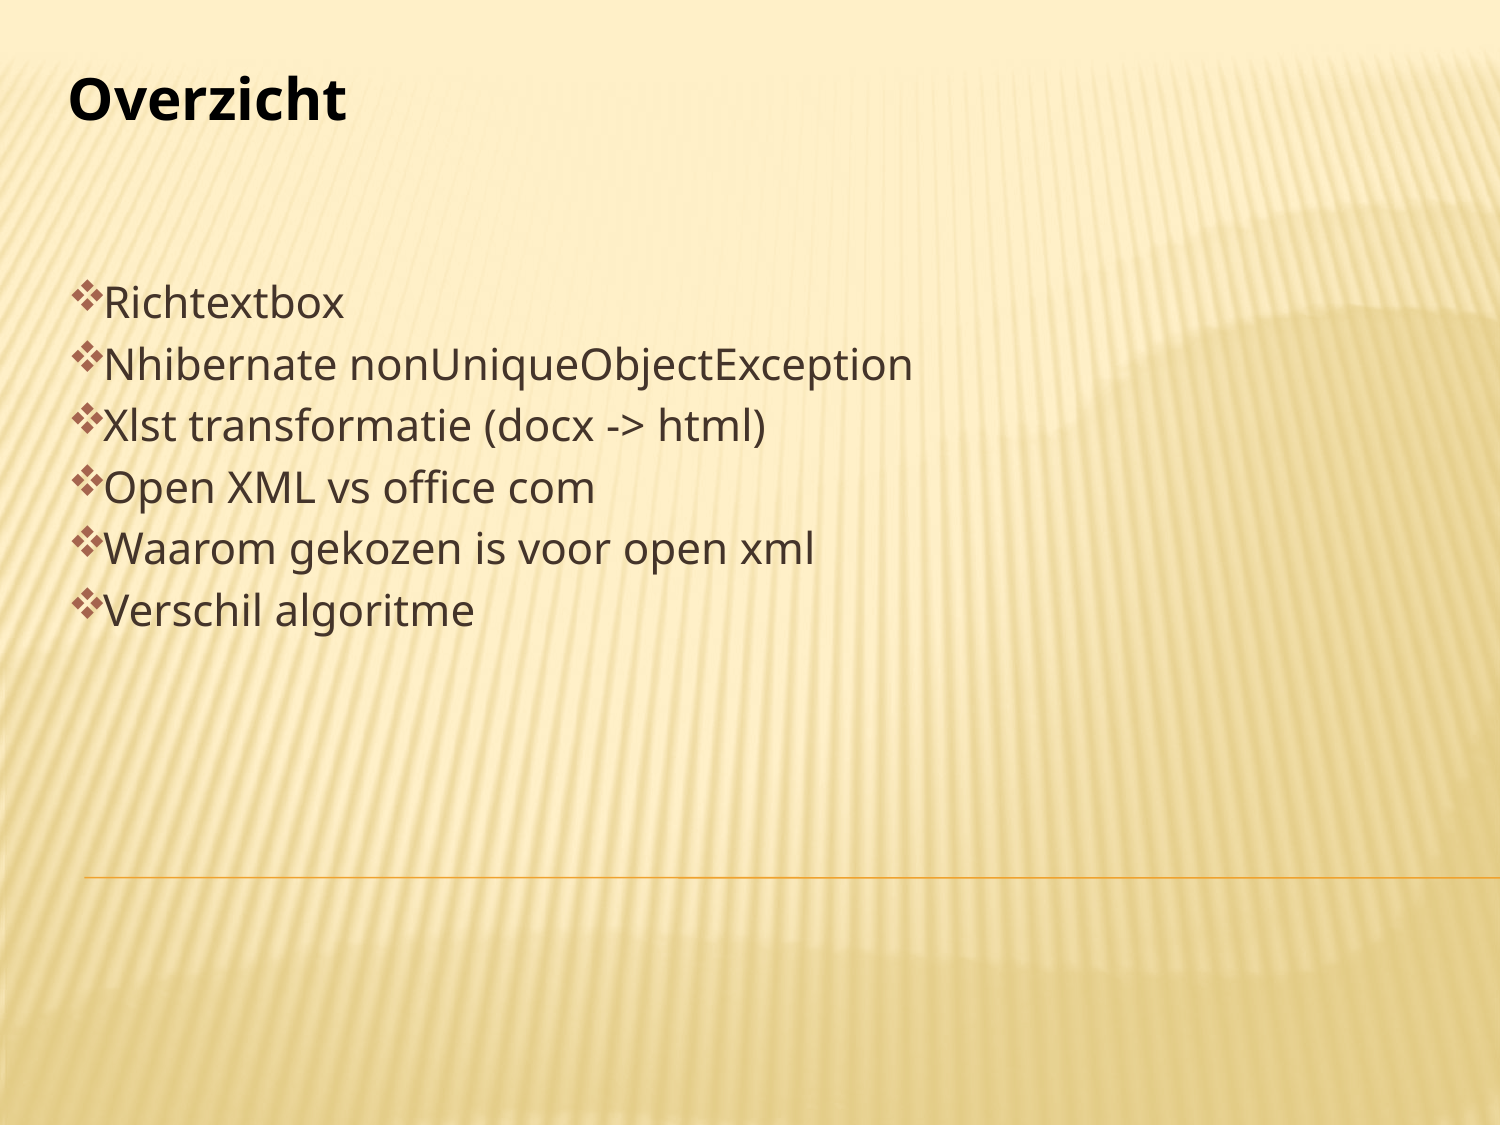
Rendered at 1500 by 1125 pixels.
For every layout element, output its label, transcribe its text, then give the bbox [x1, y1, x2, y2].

text_box Overzicht [53, 54, 1447, 140]
subtitle Richtextbox Nhibernate nonUniqueObjectException Xlst transformatie (docx -> html) Open XML vs office com Waarom gekozen is voor open xml Verschil algoritme [53, 267, 1441, 646]
